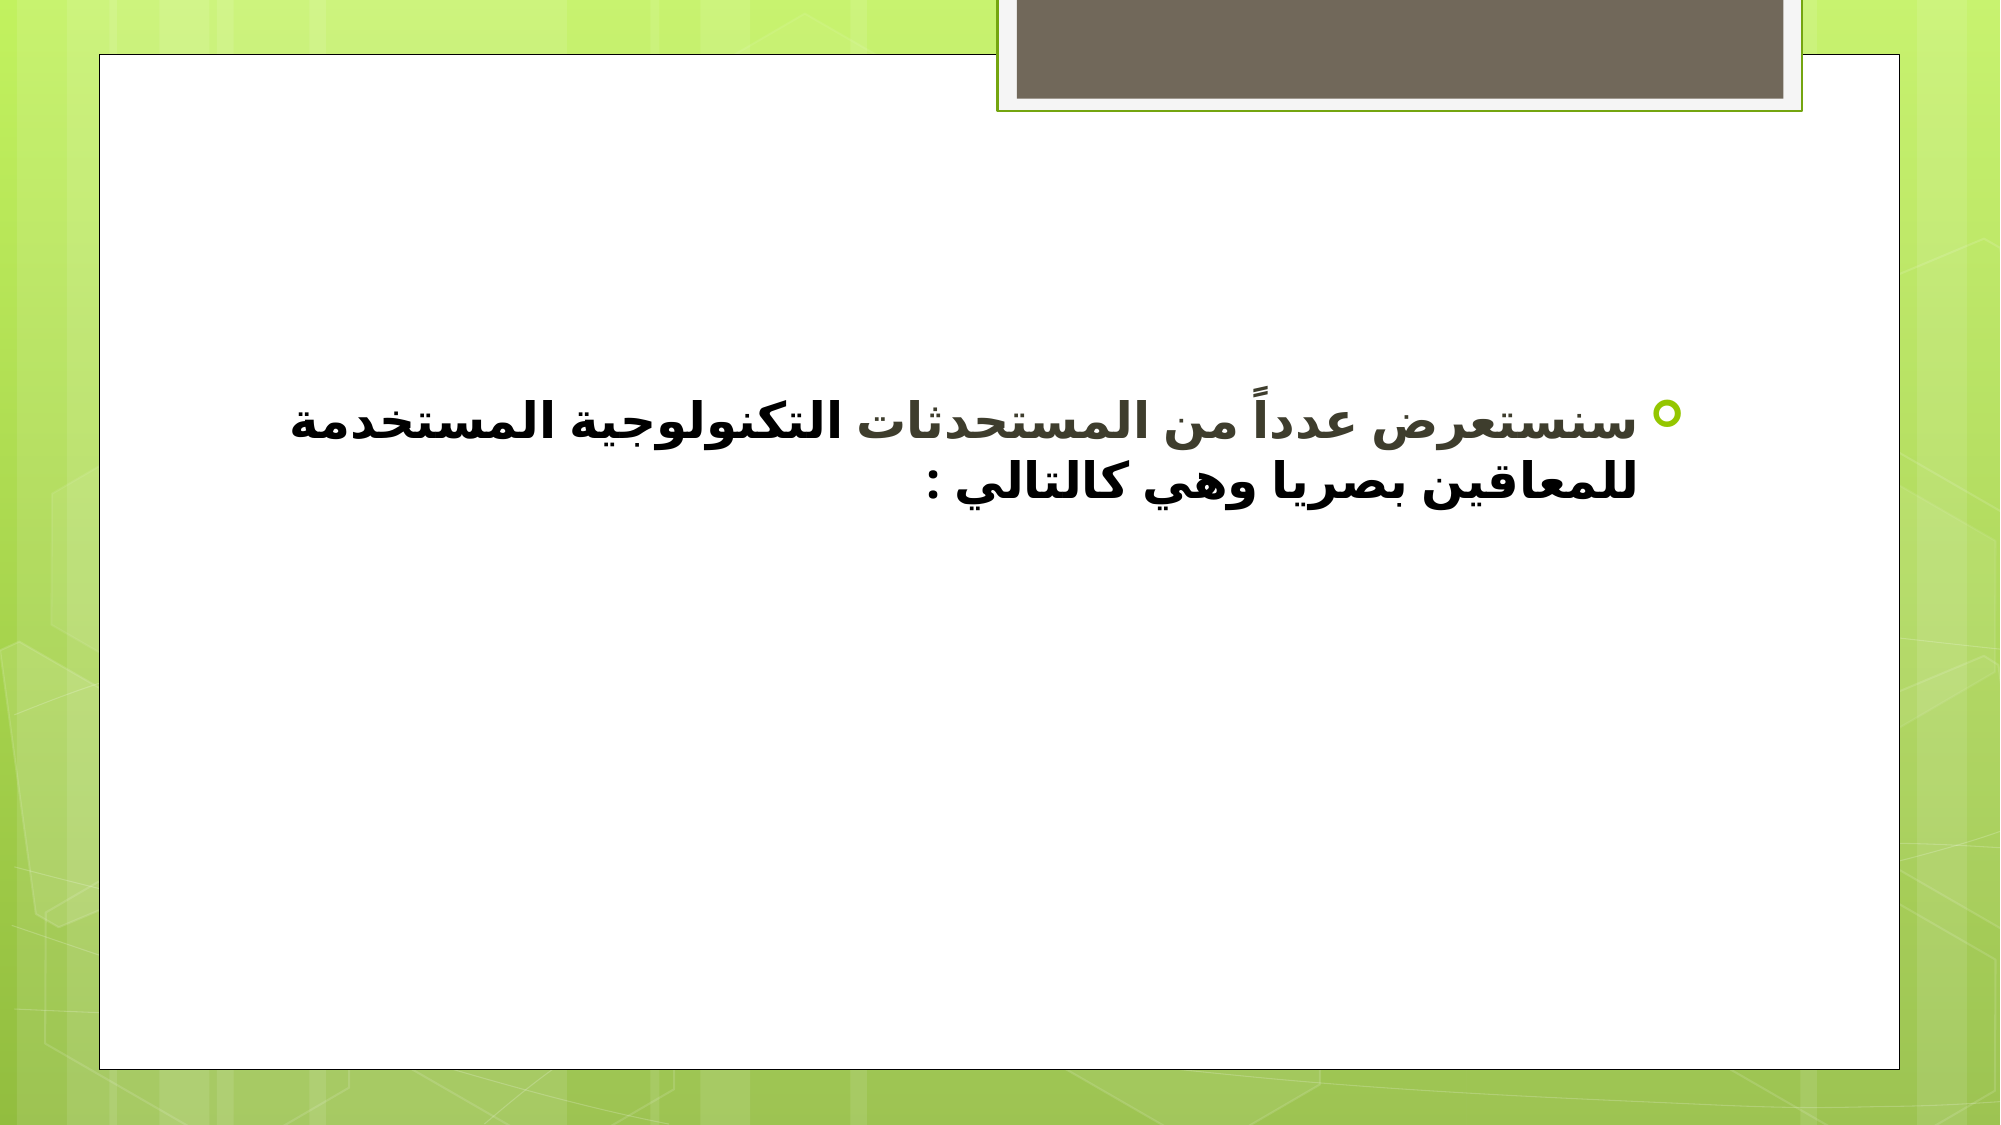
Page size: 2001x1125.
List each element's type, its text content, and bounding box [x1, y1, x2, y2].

list سنستعرض عدداً من المستحدثات التكنولوجية المستخدمة للمعاقين بصريا وهي كالتالي : [228, 381, 1711, 957]
